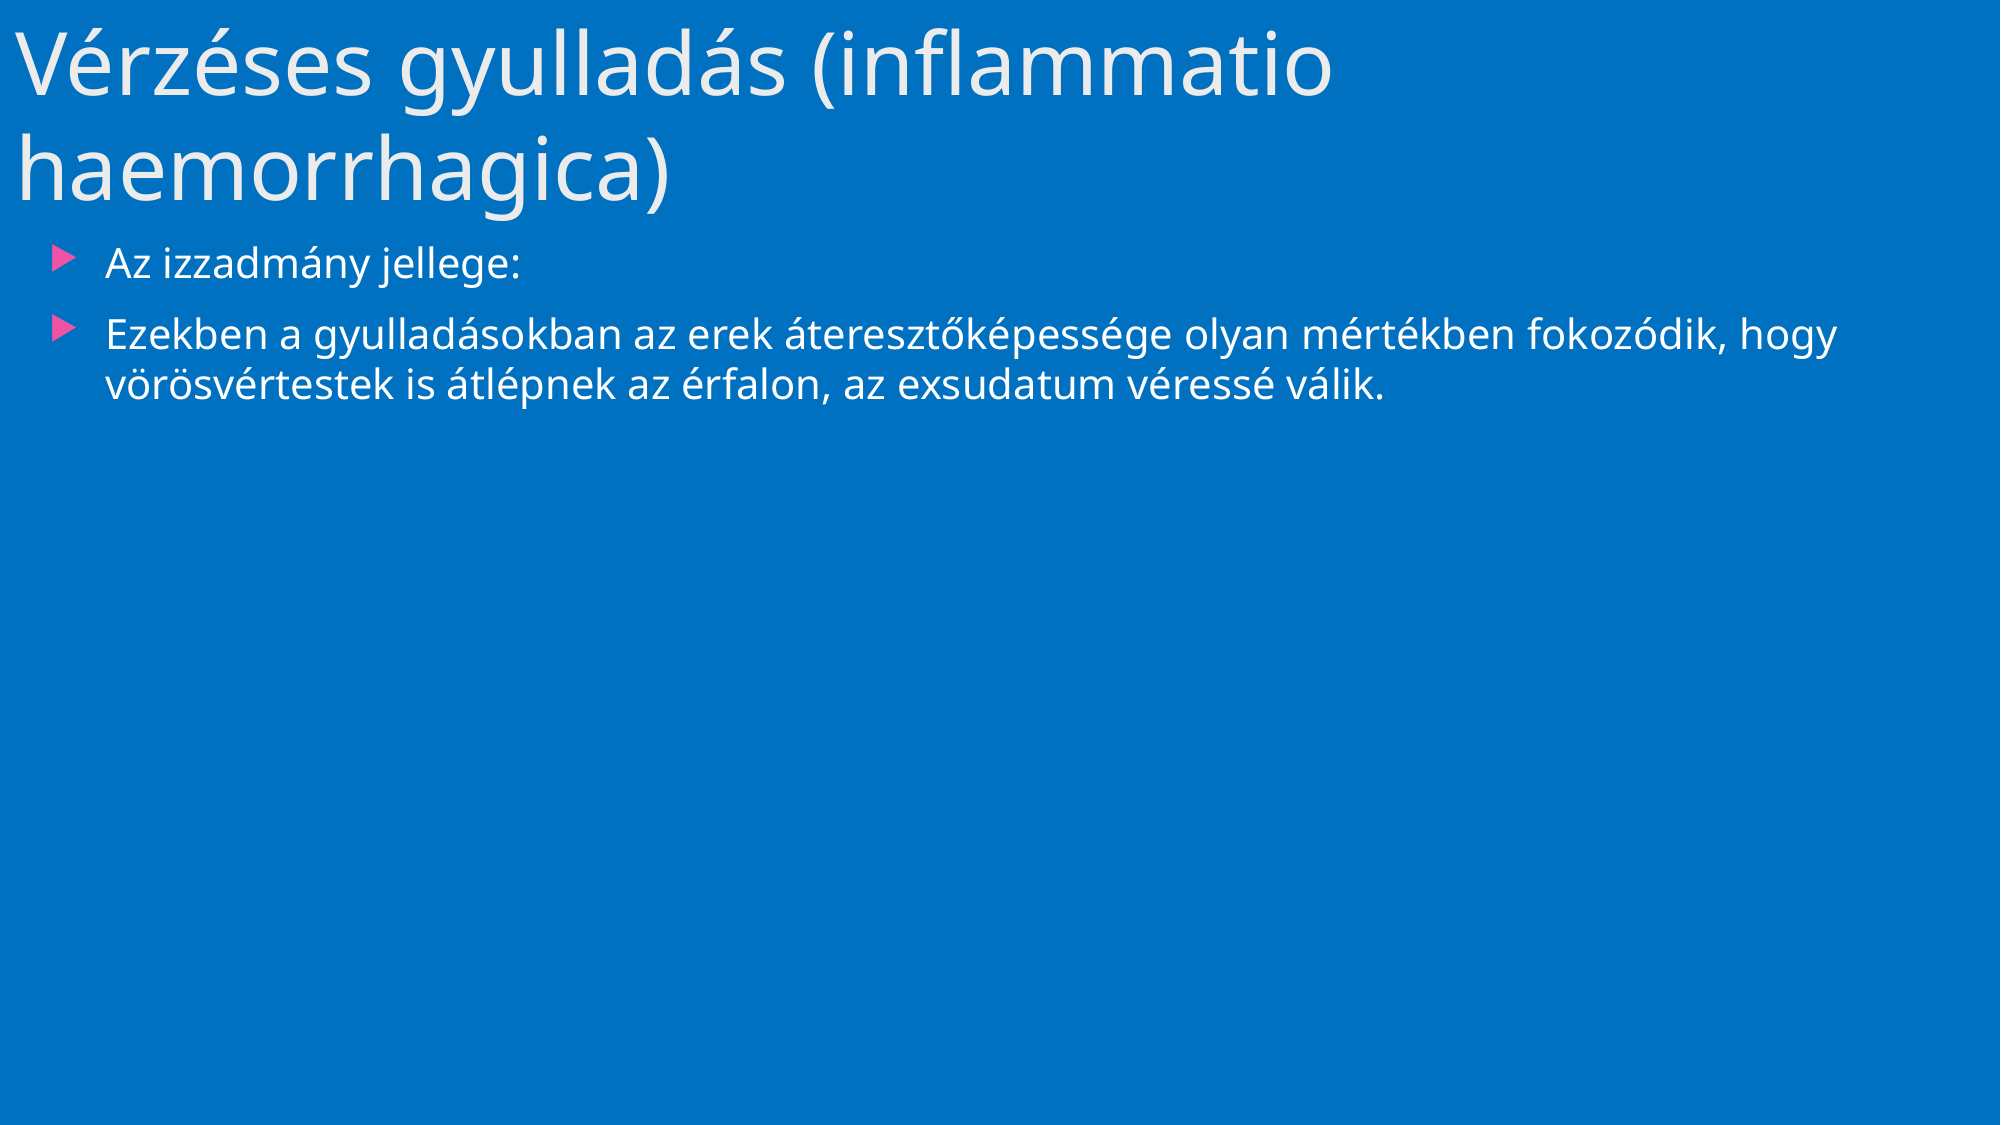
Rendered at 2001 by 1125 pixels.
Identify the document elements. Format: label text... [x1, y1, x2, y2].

list Az izzadmány jellege: Ezekben a gyulladásokban az erek áteresztőképessége olyan mértékben fokozódik, hogy vörösvértestek is átlépnek az érfalon, az exsudatum véressé válik. [34, 229, 1973, 1089]
title Vérzéses gyulladás (inflammatio haemorrhagica) [0, 0, 1543, 230]
